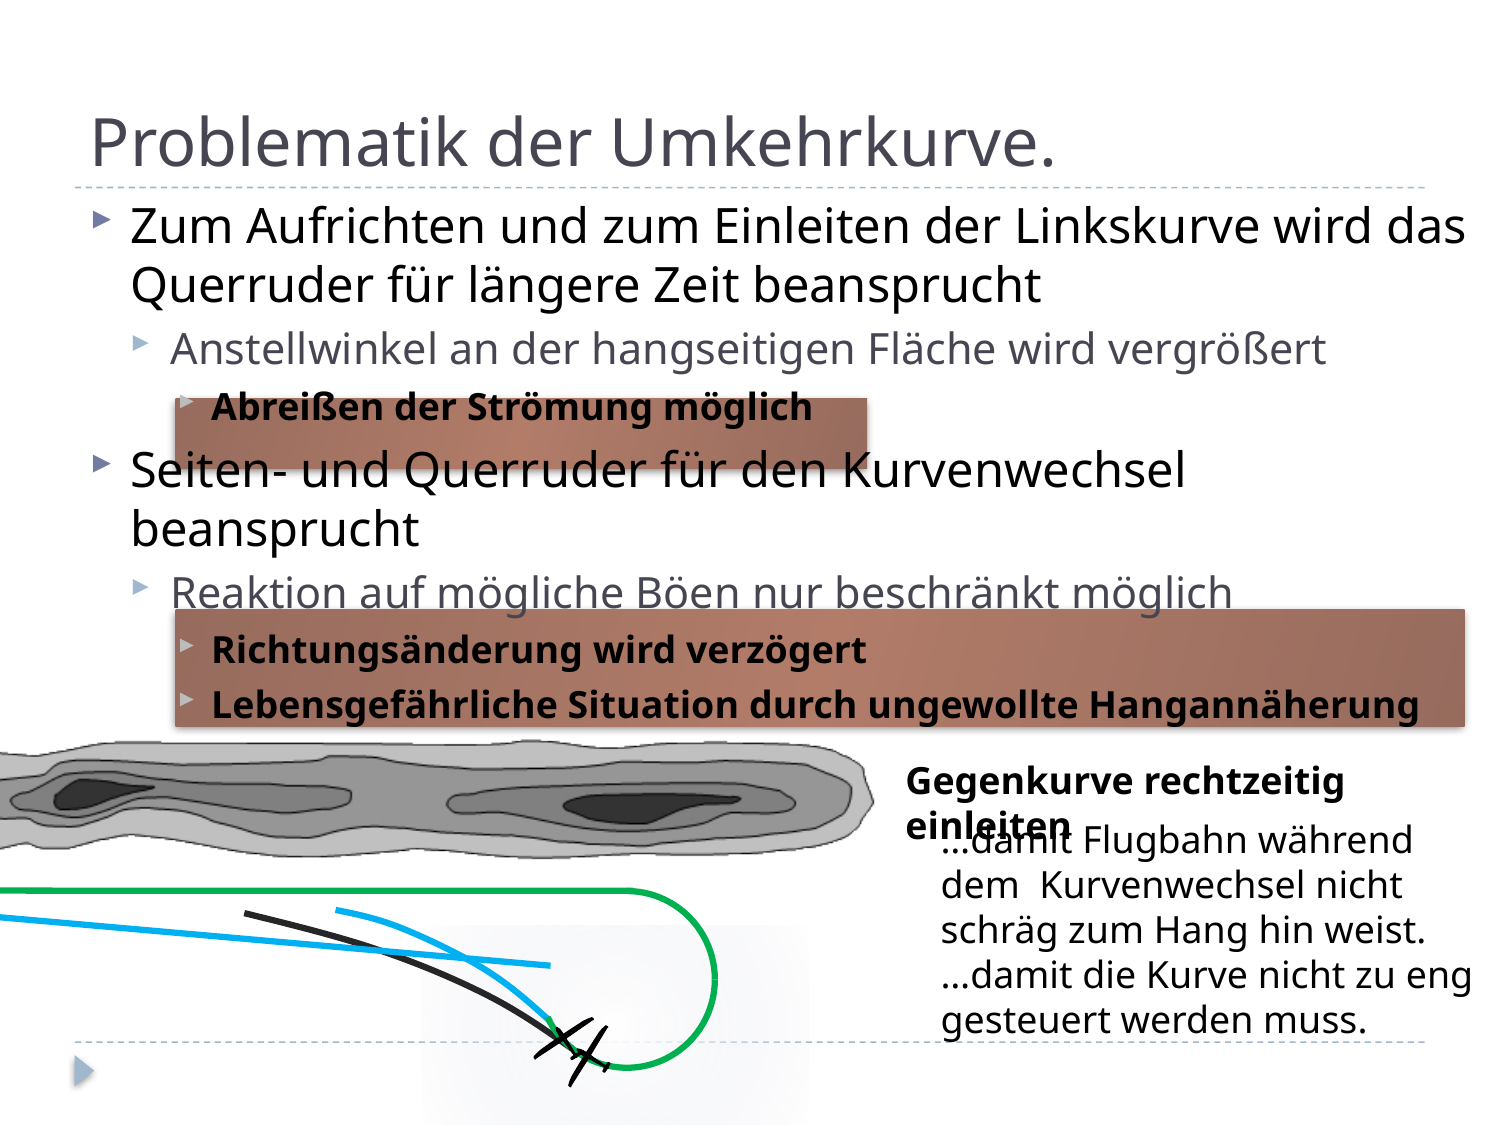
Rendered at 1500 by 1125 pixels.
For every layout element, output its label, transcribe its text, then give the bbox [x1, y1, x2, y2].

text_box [531, 1023, 602, 1061]
list Zum Aufrichten und zum Einleiten der Linkskurve wird das Querruder für längere Zeit beansprucht Anstellwinkel an der hangseitigen Fläche wird vergrößert Abreißen der Strömung möglich Seiten- und Querruder für den Kurvenwechsel beansprucht Reaktion auf mögliche Böen nur beschränkt möglich Richtungsänderung wird verzögert Lebensgefährliche Situation durch ungewollte Hangannäherung [75, 187, 1500, 739]
text_box [420, 924, 810, 1125]
picture [0, 737, 876, 861]
title Problematik der Umkehrkurve. [75, 24, 1425, 187]
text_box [0, 909, 336, 913]
text_box [333, 950, 532, 1030]
text_box [336, 909, 460, 954]
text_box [557, 1040, 628, 1078]
text_box [275, 926, 370, 946]
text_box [538, 890, 716, 1069]
text_box Gegenkurve rechtzeitig einleiten [890, 749, 1500, 855]
text_box …damit Flugbahn während dem Kurvenwechsel nicht schräg zum Hang hin weist. …damit die Kurve nicht zu eng gesteuert werden muss. [925, 808, 1500, 1094]
text_box [430, 959, 532, 1012]
